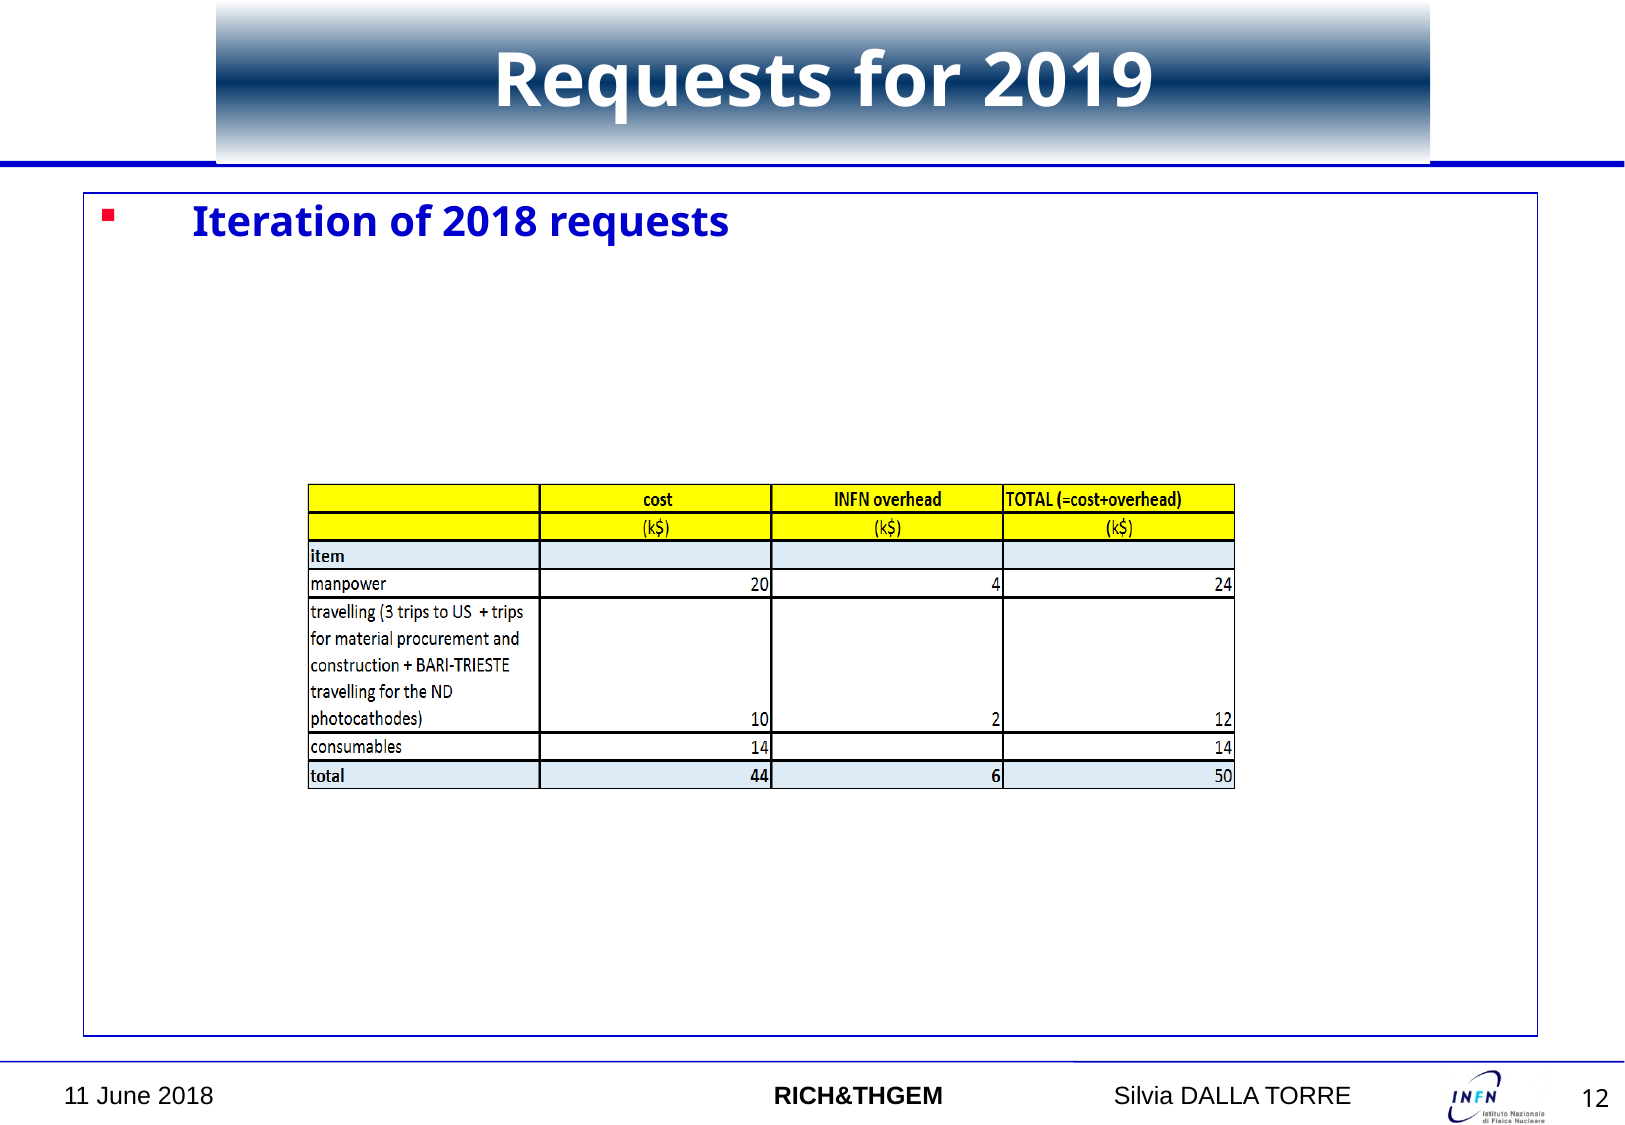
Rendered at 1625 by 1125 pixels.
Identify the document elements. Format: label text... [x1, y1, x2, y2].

picture [1445, 1068, 1546, 1125]
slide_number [48, 1095, 1431, 1125]
title Requests for 2019 [216, 1, 1431, 164]
list Iteration of 2018 requests [83, 192, 1538, 1037]
picture [307, 483, 1235, 789]
